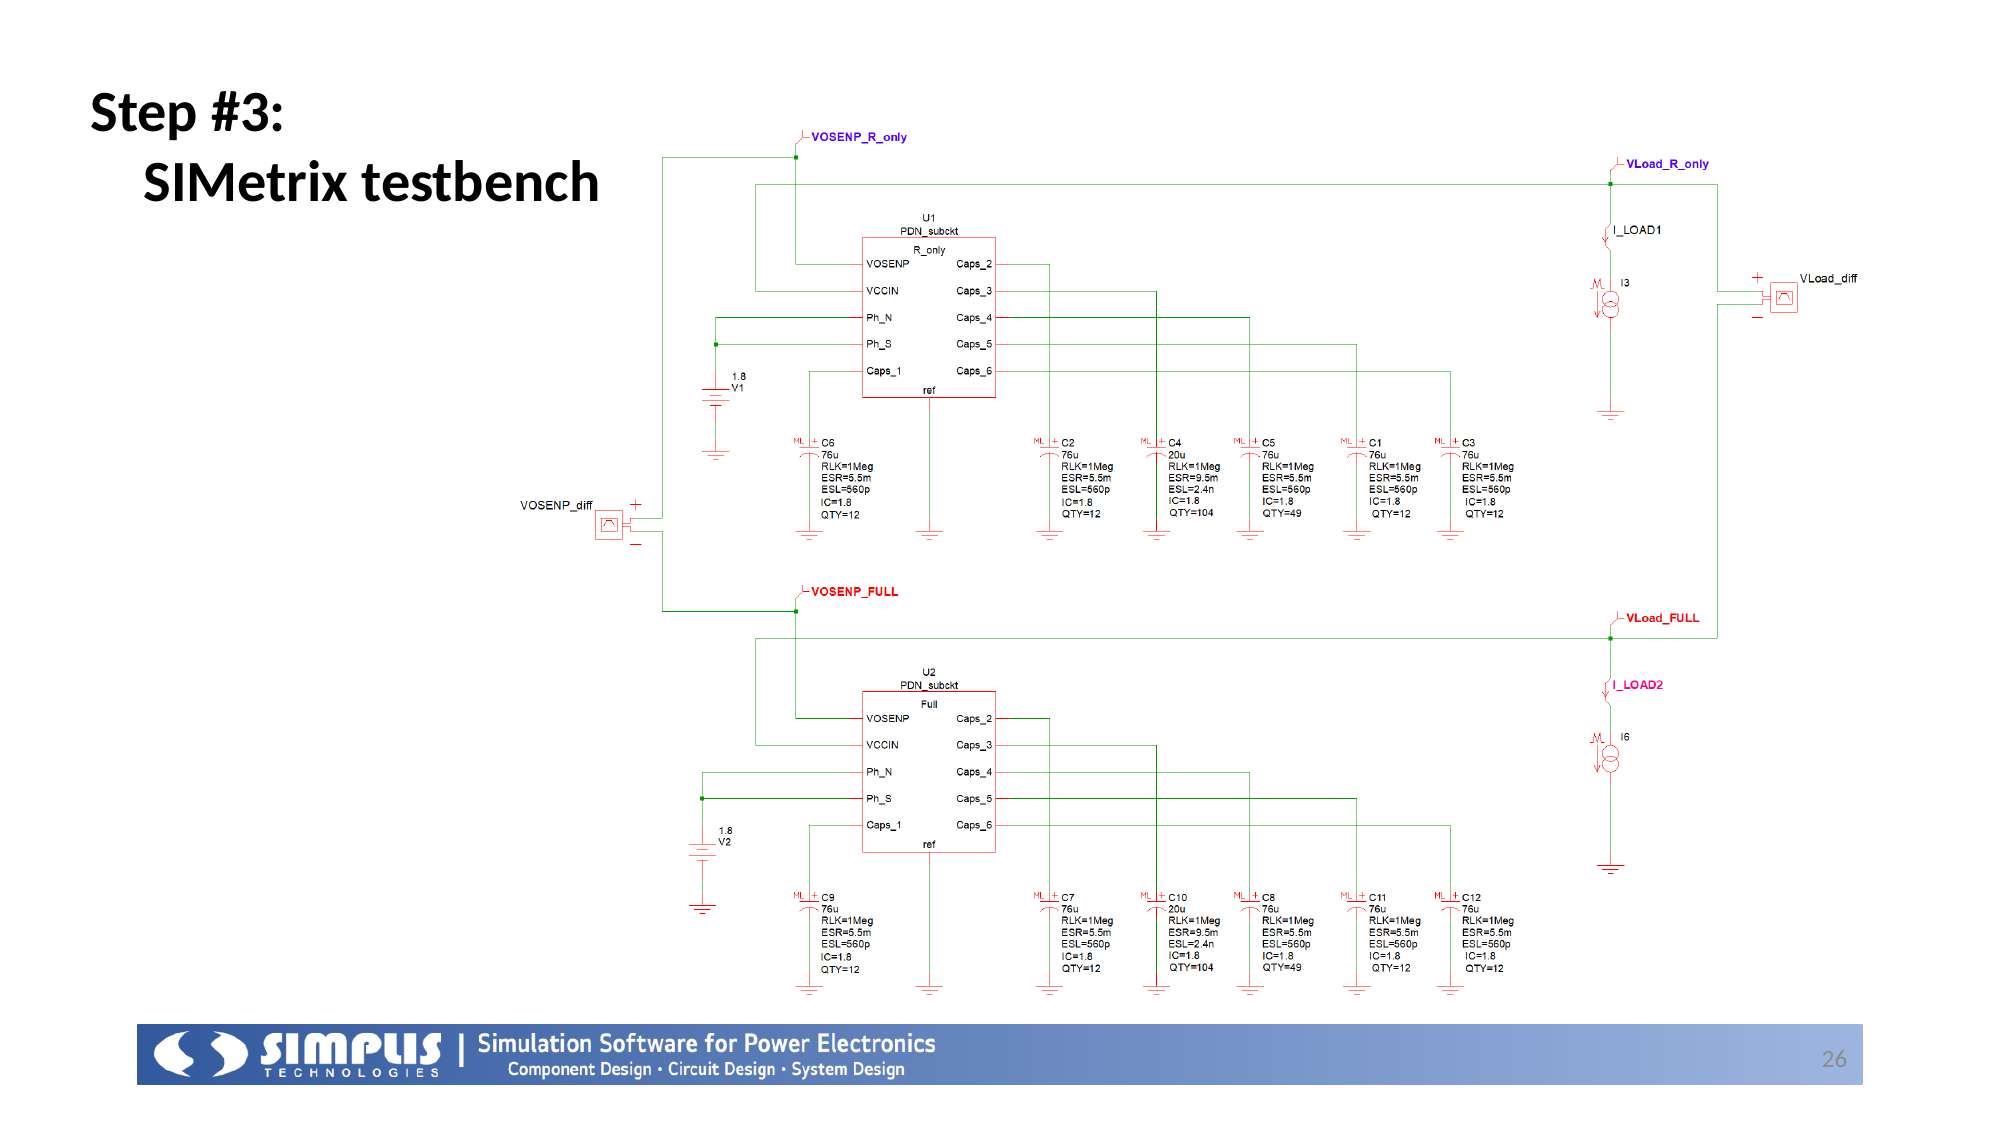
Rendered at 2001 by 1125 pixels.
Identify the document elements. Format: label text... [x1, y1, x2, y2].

picture [512, 119, 1863, 1005]
slide_number 26 [1412, 1027, 1863, 1088]
picture [154, 1007, 945, 1108]
text_box Step #3: SIMetrix testbench [75, 65, 752, 221]
